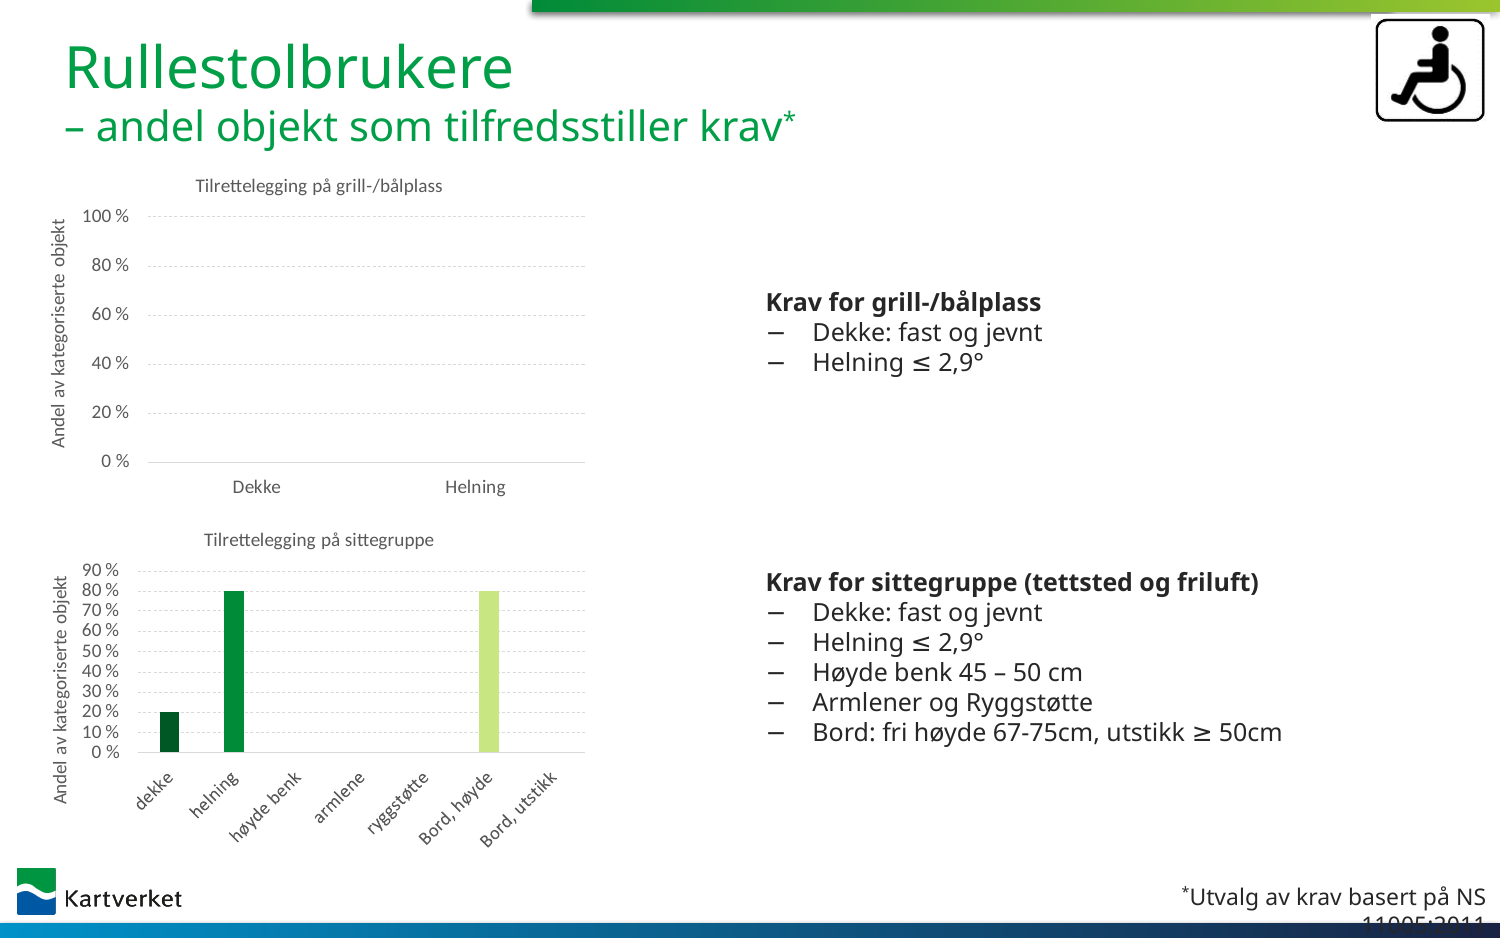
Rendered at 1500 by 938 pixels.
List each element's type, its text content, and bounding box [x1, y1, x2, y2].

picture [41, 520, 596, 859]
picture [1371, 13, 1491, 127]
text_box Rullestolbrukere – andel objekt som tilfredsstiller krav* [49, 14, 1431, 158]
text_box Krav for grill-/bålplass Dekke: fast og jevnt Helning ≤ 2,9° [750, 279, 1452, 384]
text_box Krav for sittegruppe (tettsted og friluft) Dekke: fast og jevnt Helning ≤ 2,9° Høyde benk 45 – 50 cm Armlener og Ryggstøtte Bord: fri høyde 67-75cm, utstikk ≥ 50cm [750, 559, 1500, 754]
picture [41, 166, 596, 505]
text_box *Utvalg av krav basert på NS 11005:2011 [1068, 873, 1500, 938]
